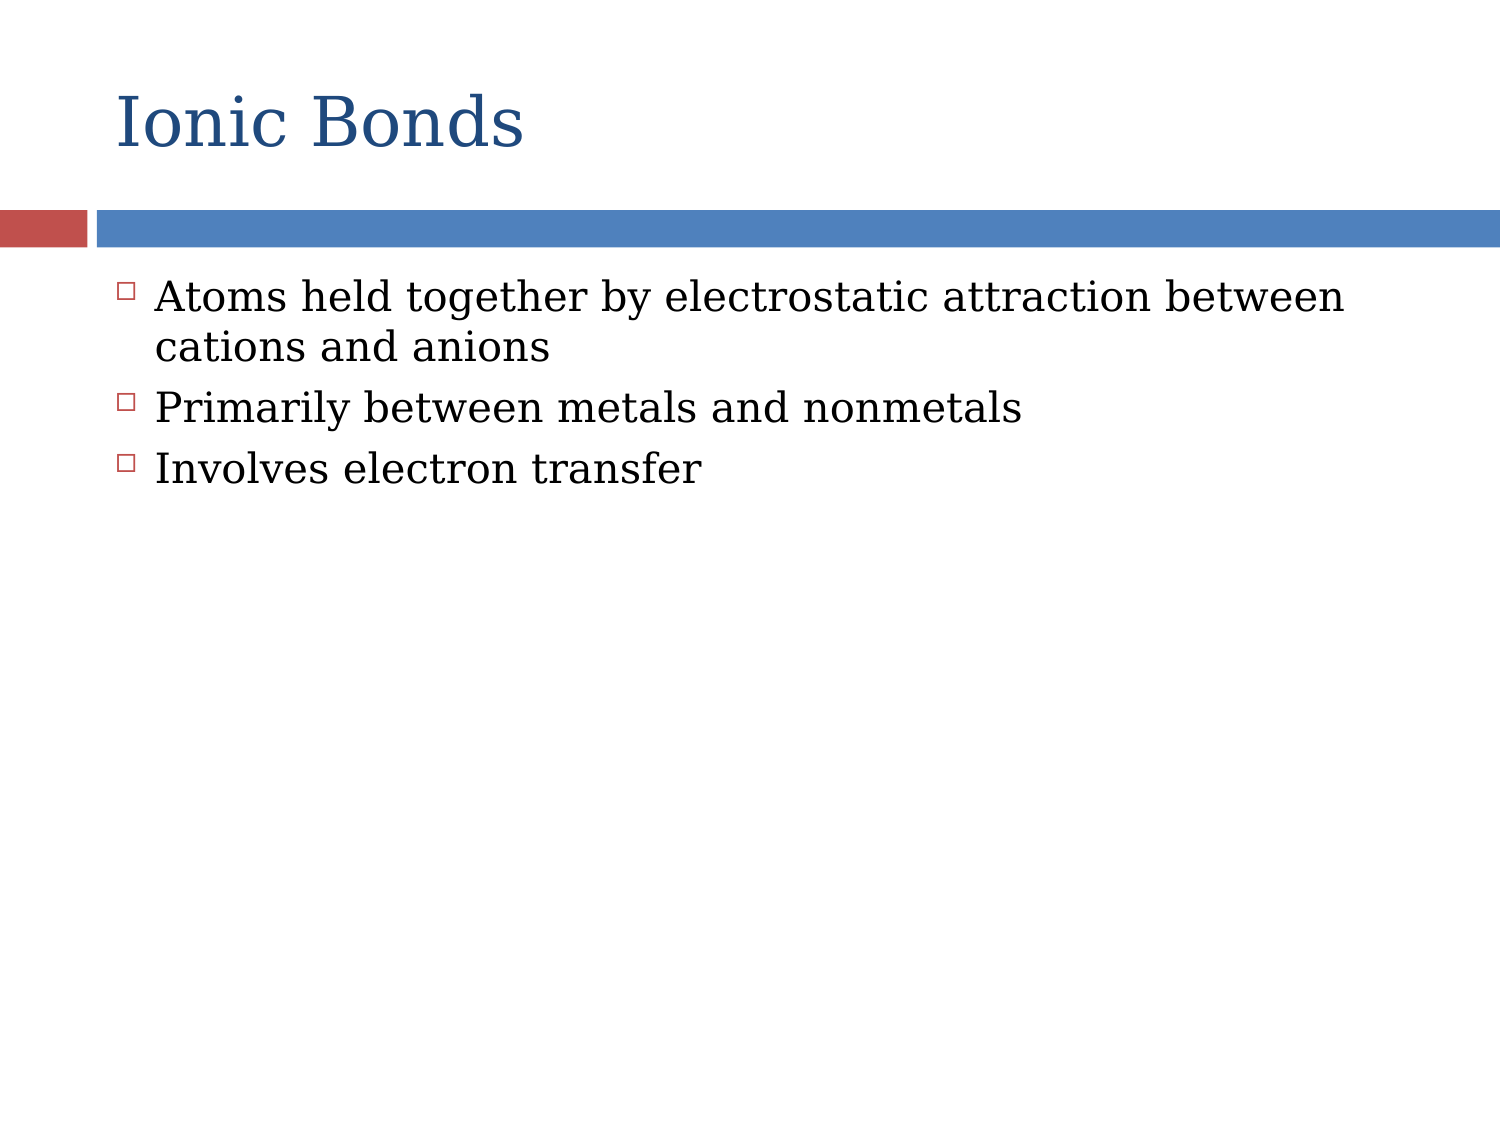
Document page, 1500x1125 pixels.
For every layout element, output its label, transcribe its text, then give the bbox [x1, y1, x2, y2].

list Atoms held together by electrostatic attraction between cations and anions Primarily between metals and nonmetals Involves electron transfer [100, 262, 1438, 1000]
title Ionic Bonds [100, 37, 1438, 200]
